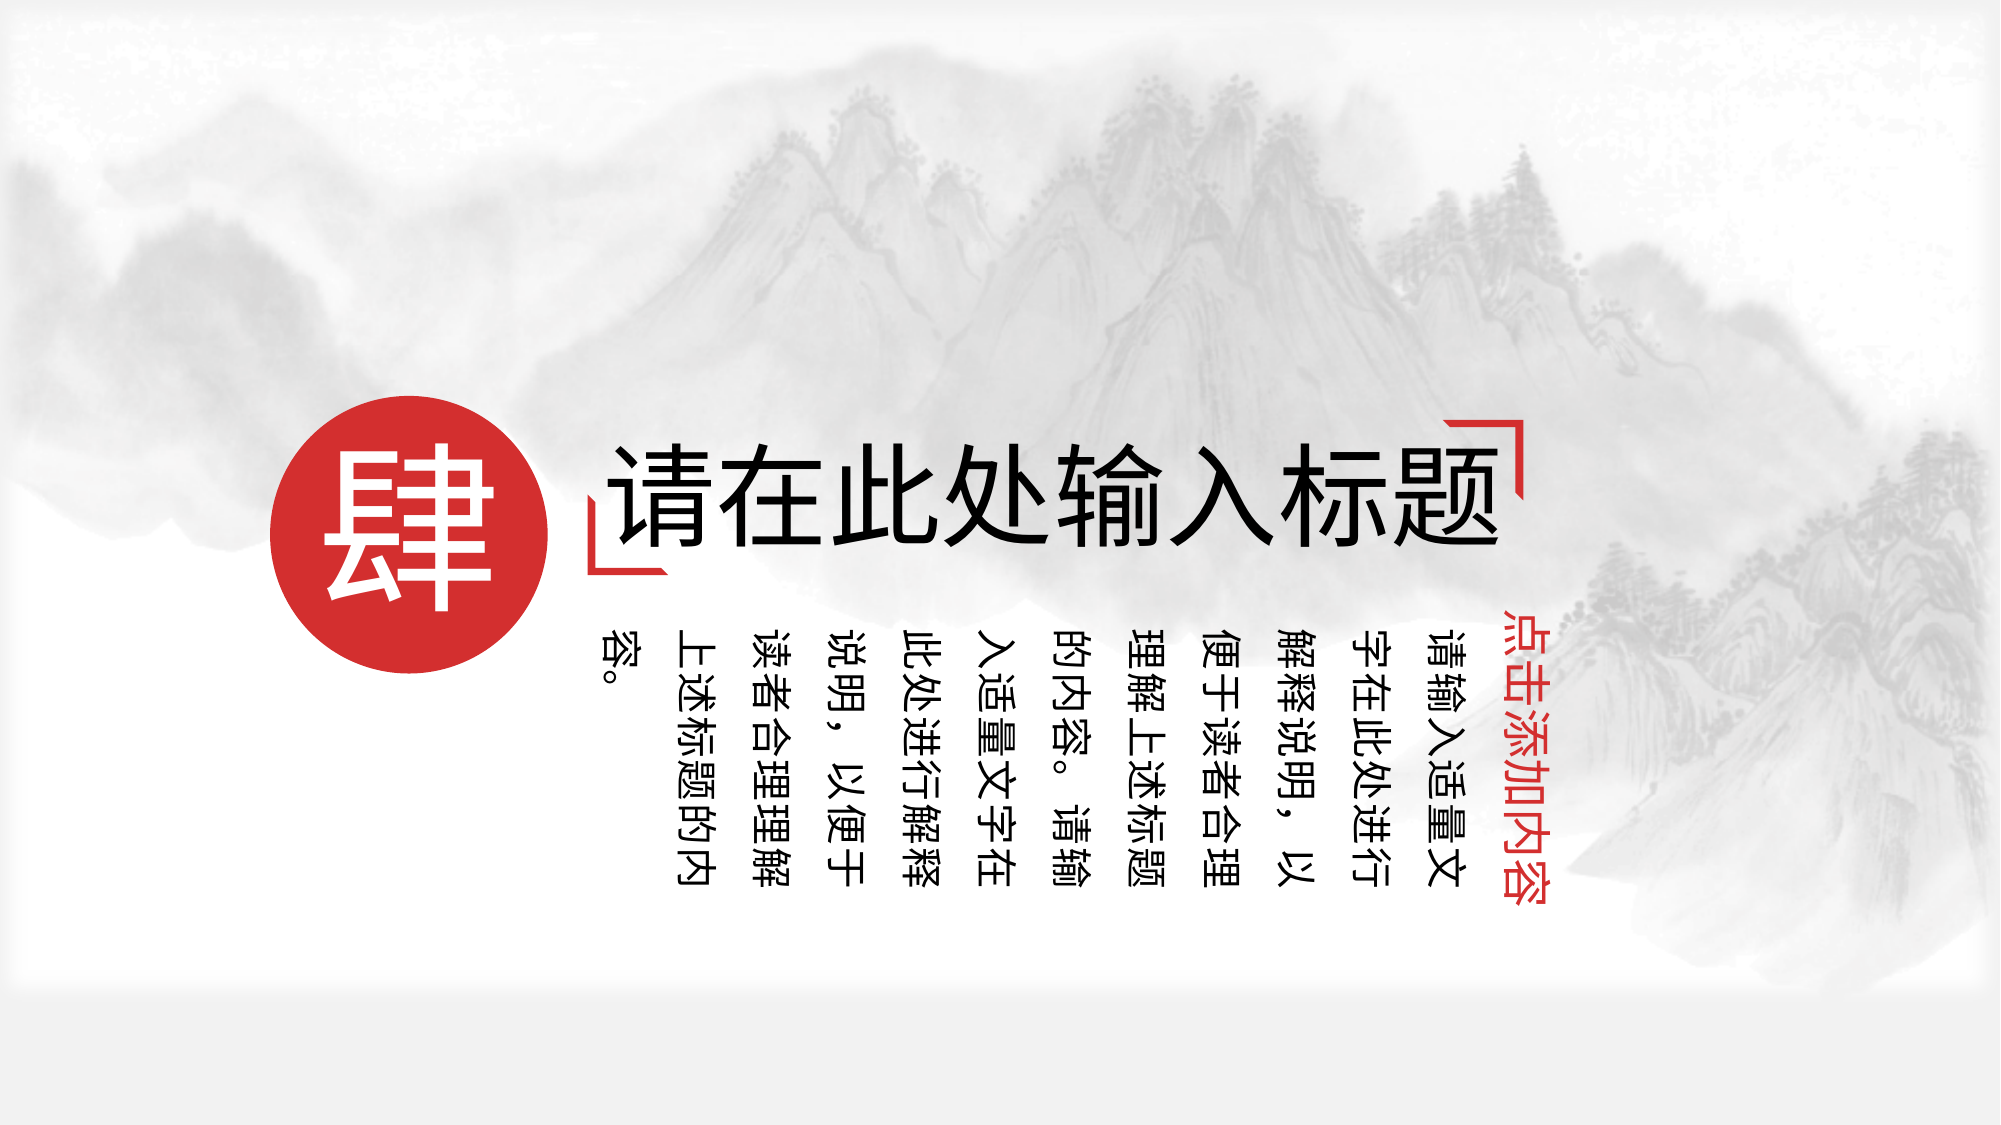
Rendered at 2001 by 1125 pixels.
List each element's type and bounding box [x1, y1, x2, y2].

picture [0, 0, 2000, 1002]
text_box [270, 395, 548, 674]
text_box [587, 418, 1564, 575]
